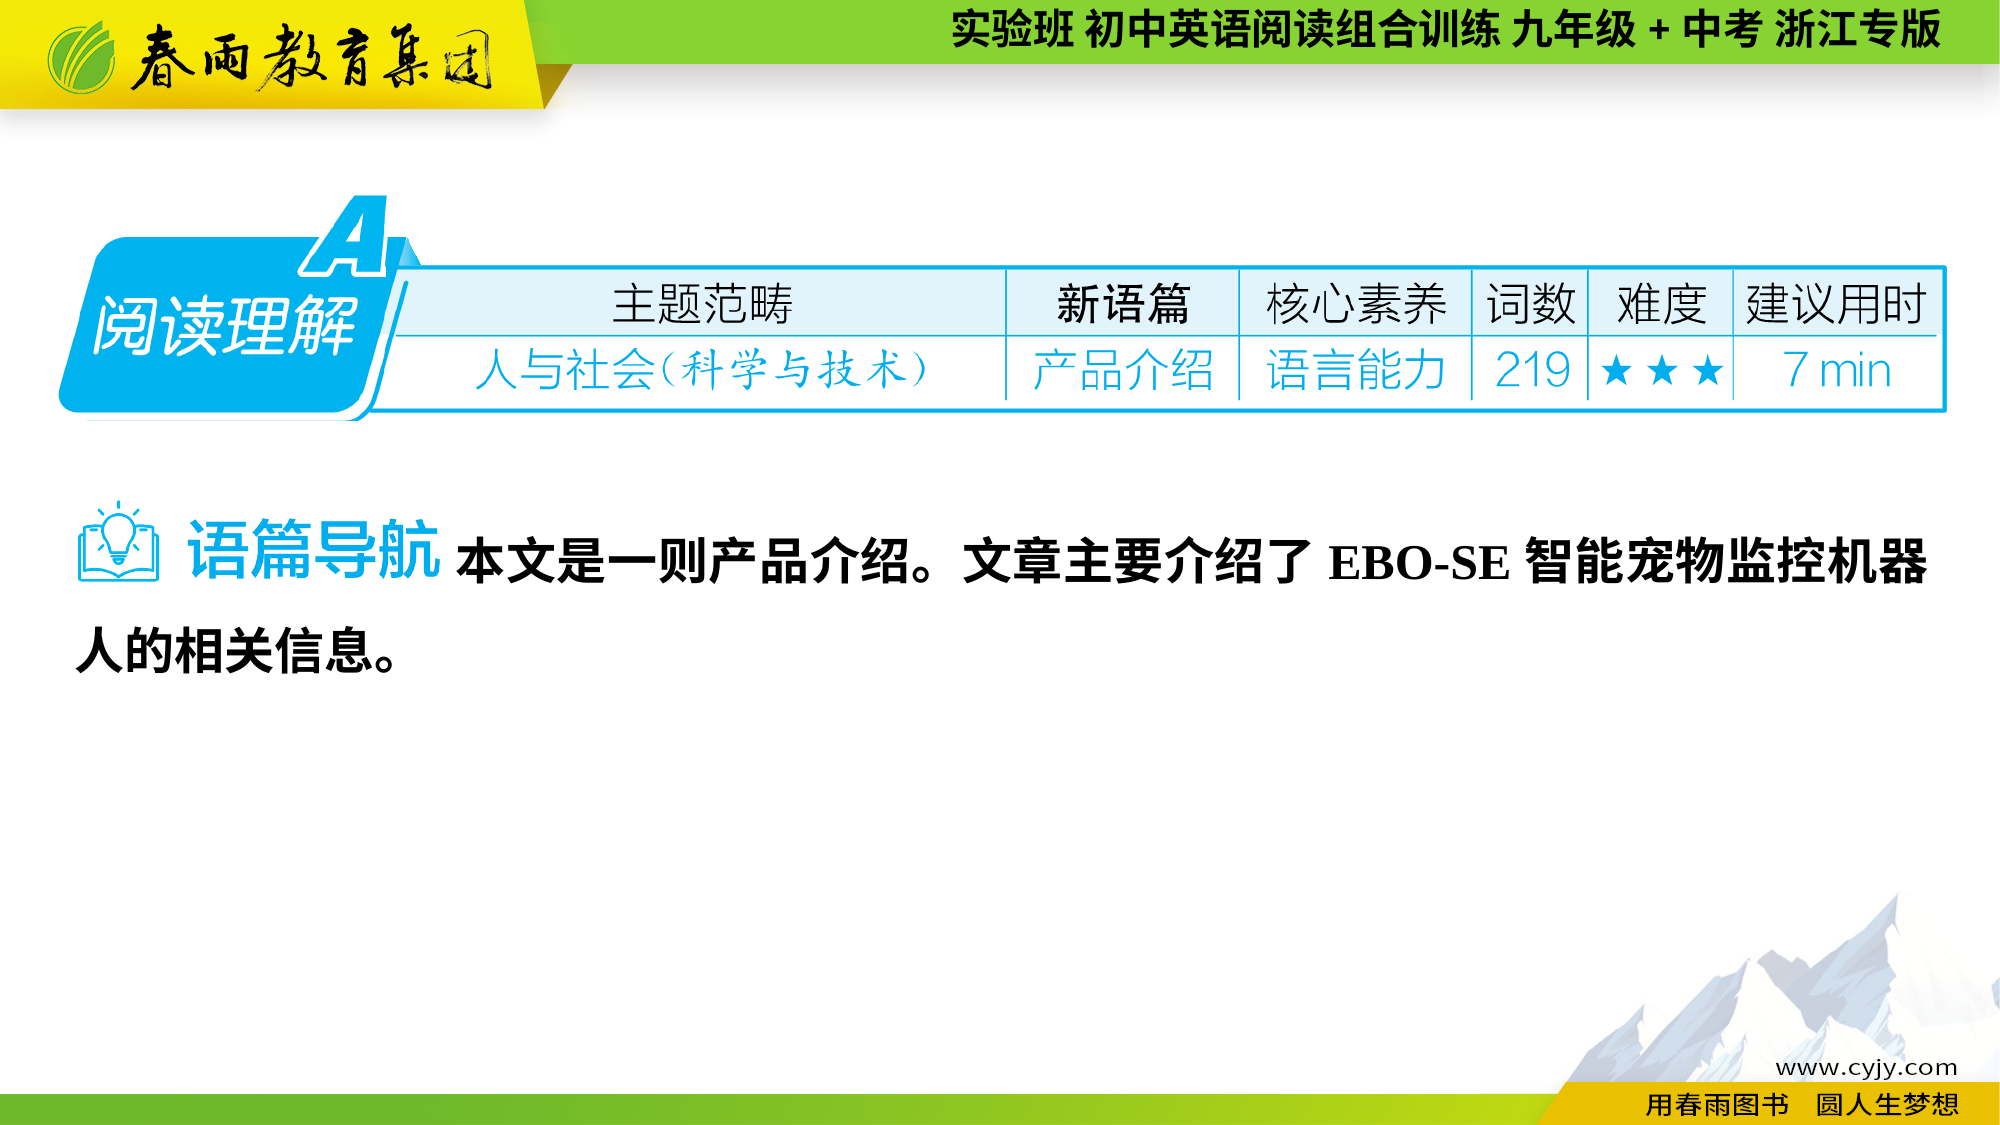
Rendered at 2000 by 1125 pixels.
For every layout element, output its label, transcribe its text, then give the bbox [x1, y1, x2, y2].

picture [0, 0, 2000, 1125]
list 本文是一则产品介绍。文章主要介绍了EBO-SE智能宠物监控机器人的相关信息。 [59, 491, 1944, 689]
